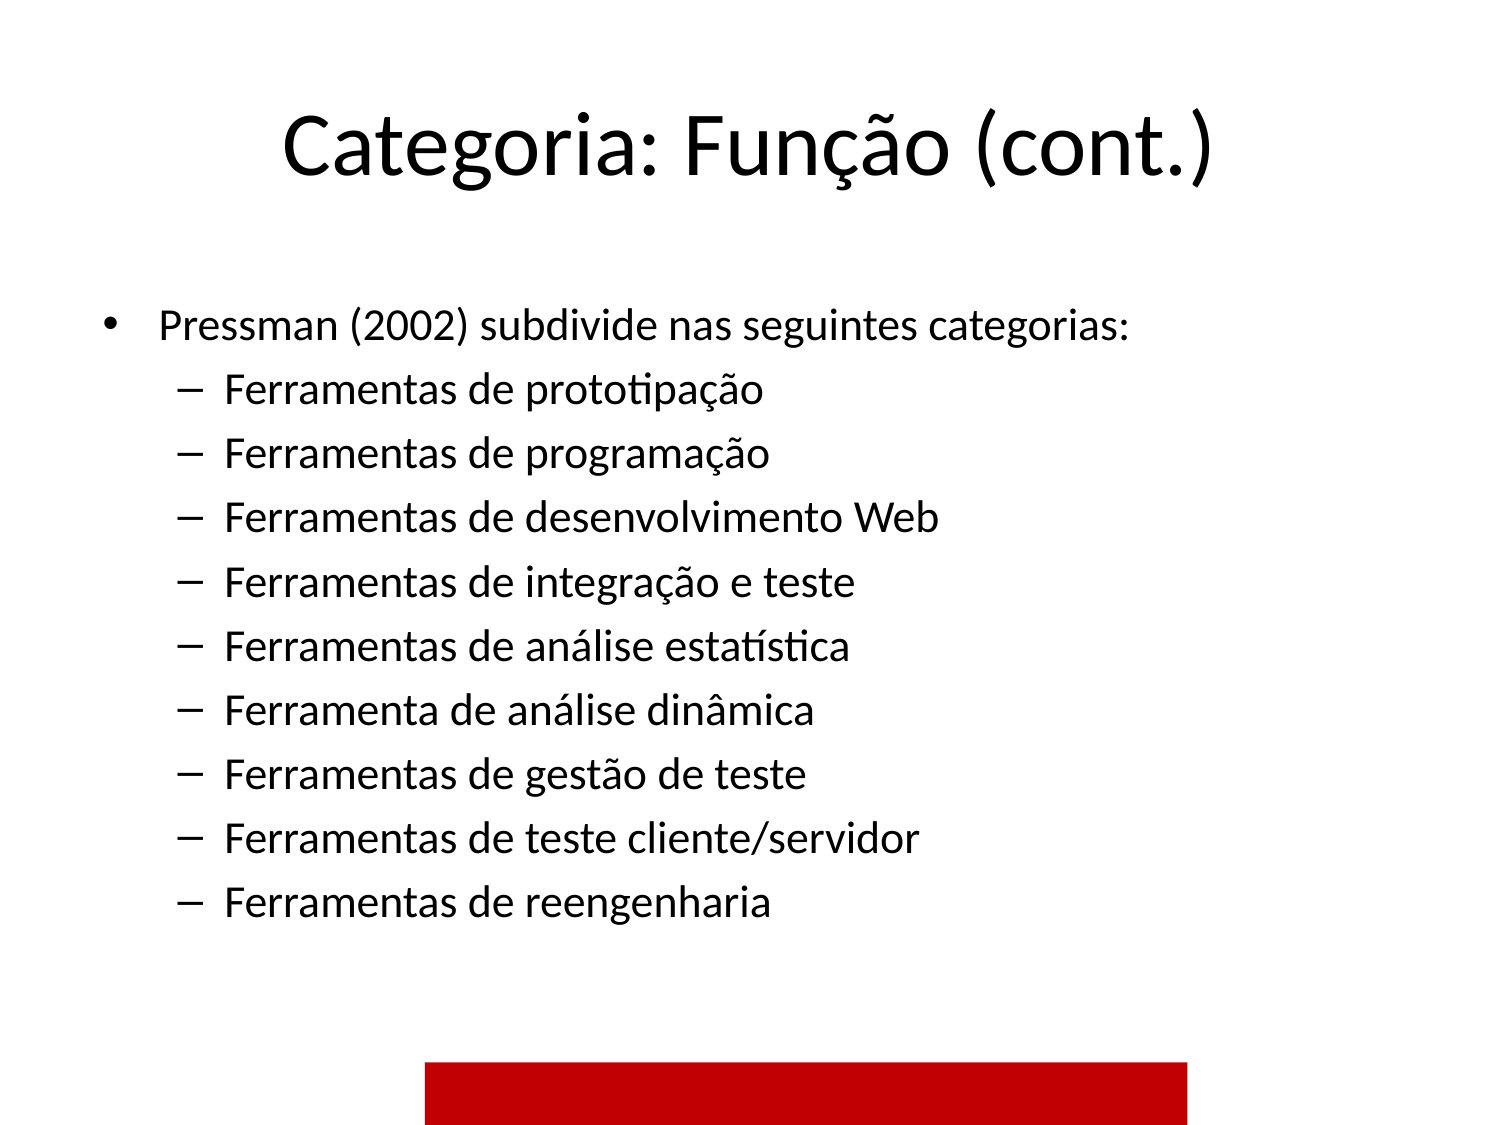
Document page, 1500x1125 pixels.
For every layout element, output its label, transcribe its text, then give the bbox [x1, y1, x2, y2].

list Pressman (2002) subdivide nas seguintes categorias: Ferramentas de prototipação Ferramentas de programação Ferramentas de desenvolvimento Web Ferramentas de integração e teste Ferramentas de análise estatística Ferramenta de análise dinâmica Ferramentas de gestão de teste Ferramentas de teste cliente/servidor Ferramentas de reengenharia [87, 287, 1438, 1075]
text_box [423, 1060, 1190, 1125]
title Categoria: Função (cont.) [75, 45, 1425, 233]
